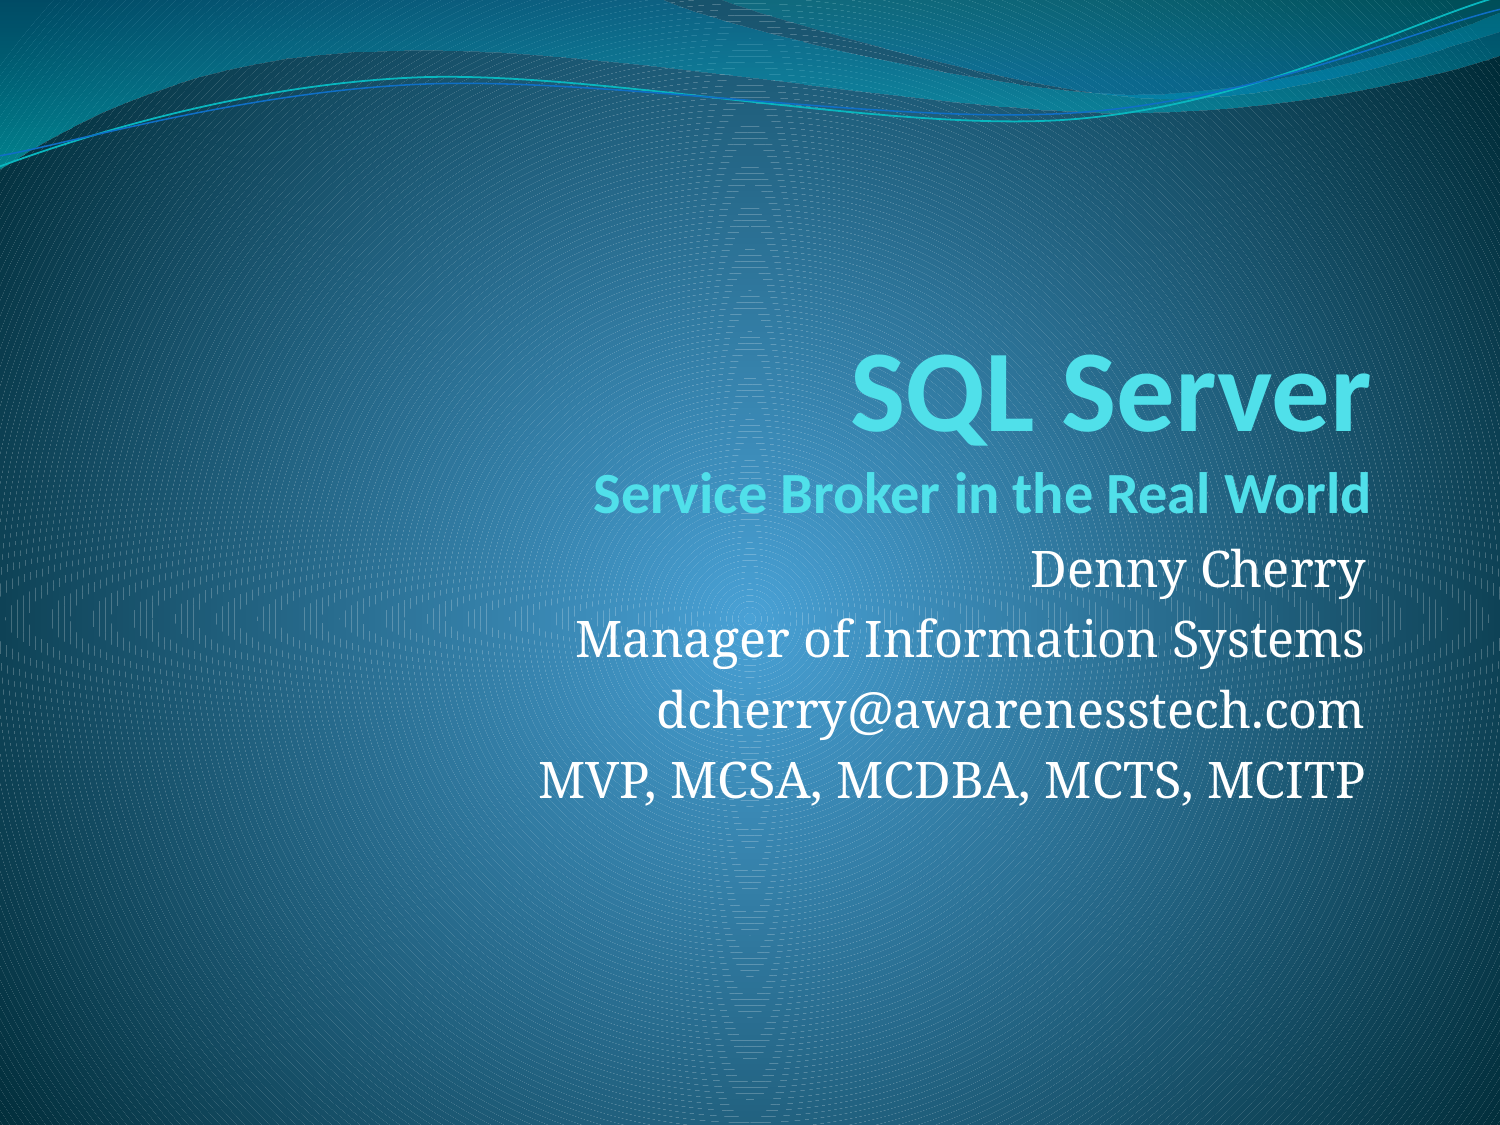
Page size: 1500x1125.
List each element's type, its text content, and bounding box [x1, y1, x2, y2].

title SQL Server Service Broker in the Real World [87, 224, 1376, 525]
subtitle Denny Cherry Manager of Information Systems dcherry@awarenesstech.com MVP, MCSA, MCDBA, MCTS, MCITP [87, 529, 1376, 818]
